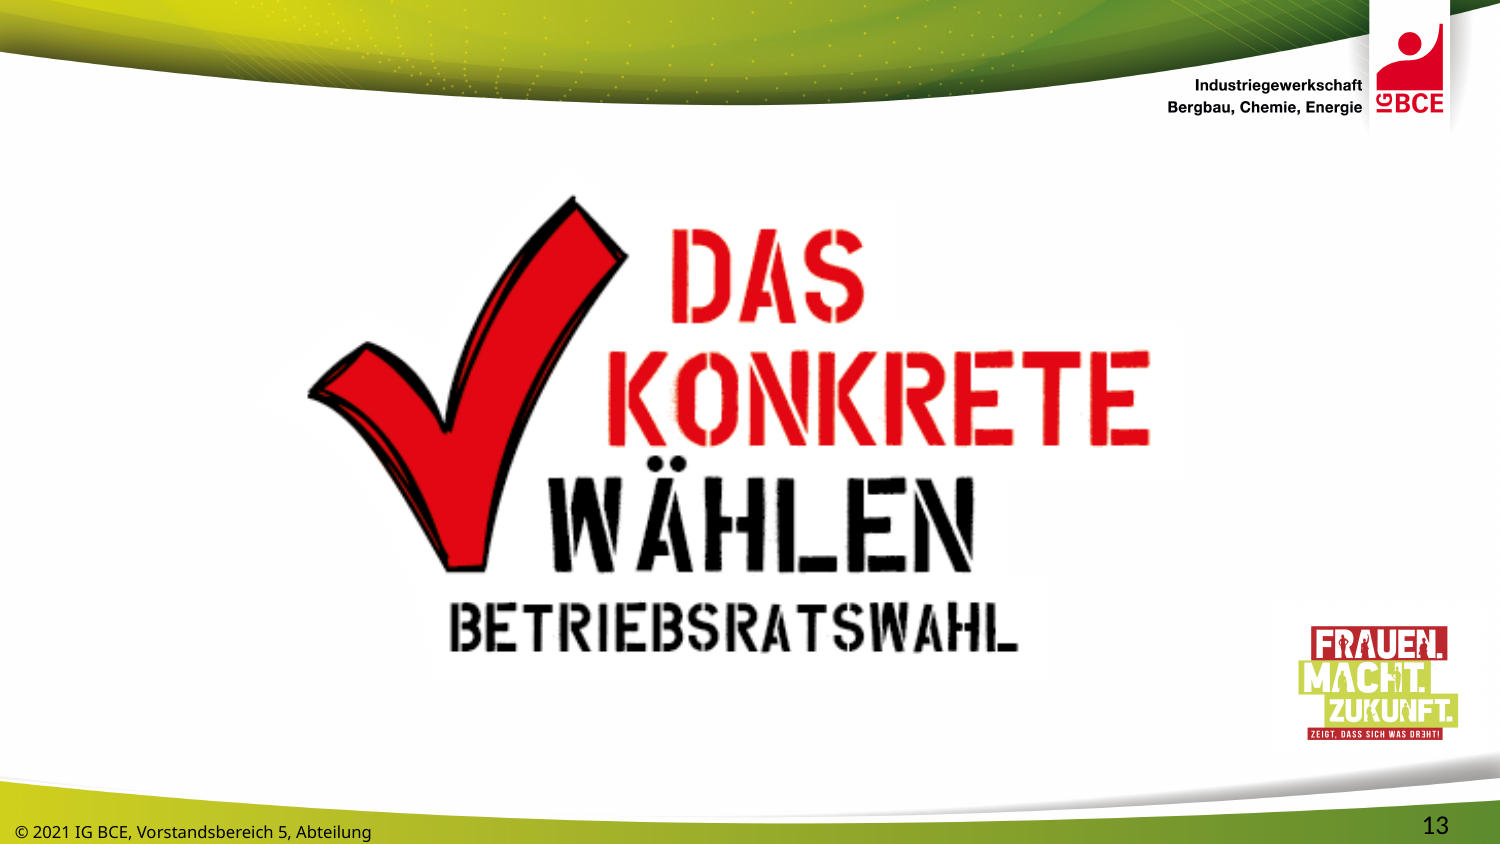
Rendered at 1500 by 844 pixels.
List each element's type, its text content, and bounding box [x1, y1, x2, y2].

slide_number 13 [1114, 801, 1465, 844]
picture [0, 0, 1500, 844]
